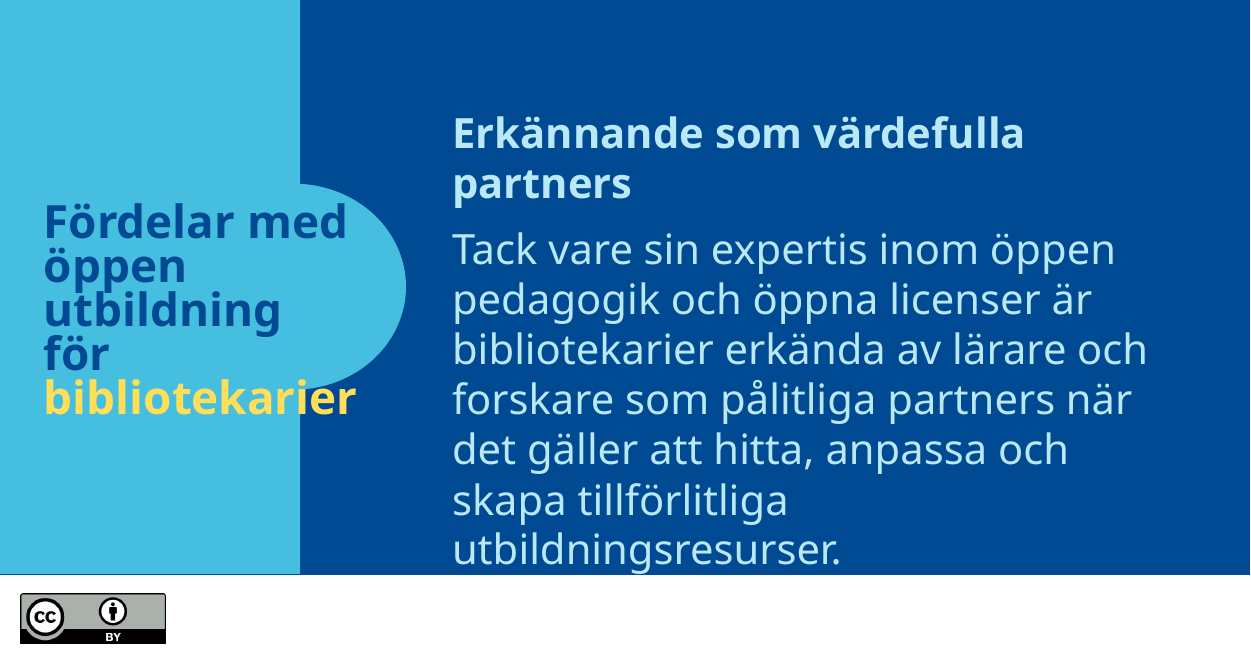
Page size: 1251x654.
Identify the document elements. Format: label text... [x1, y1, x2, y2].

text_box Fördelar med öppen utbildning för bibliotekarier [31, 191, 373, 480]
text_box [0, 0, 301, 574]
picture [20, 592, 166, 645]
text_box [0, 582, 1250, 654]
text_box [252, 183, 336, 191]
text_box Erkännande som värdefulla partners Tack vare sin expertis inom öppen pedagogik och öppna licenser är bibliotekarier erkända av lärare och forskare som pålitliga partners när det gäller att hitta, anpassa och skapa tillförlitliga utbildningsresurser. [439, 94, 1202, 574]
text_box [373, 213, 407, 360]
